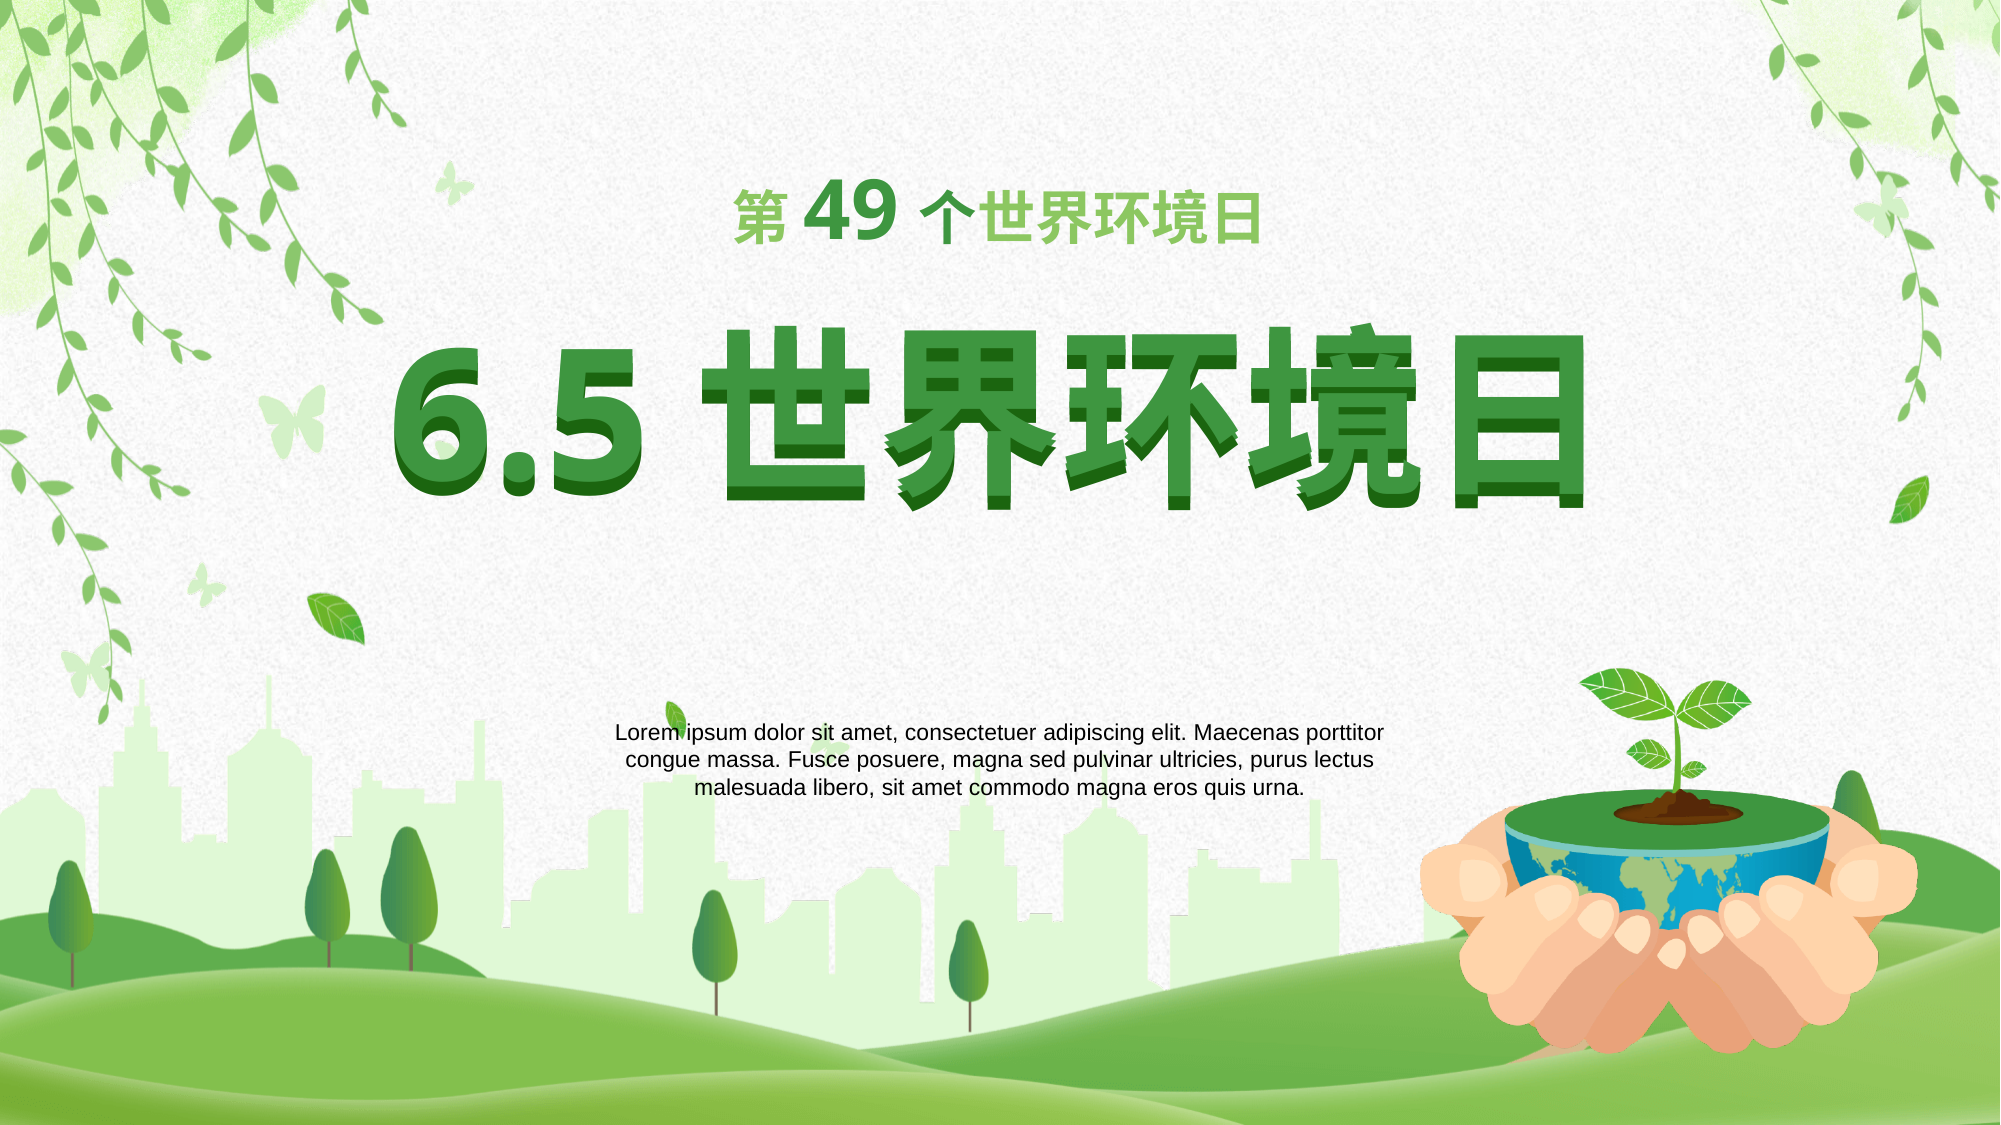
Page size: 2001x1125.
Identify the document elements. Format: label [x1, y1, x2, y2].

text_box [159, 289, 1841, 541]
picture [0, 0, 2000, 1125]
